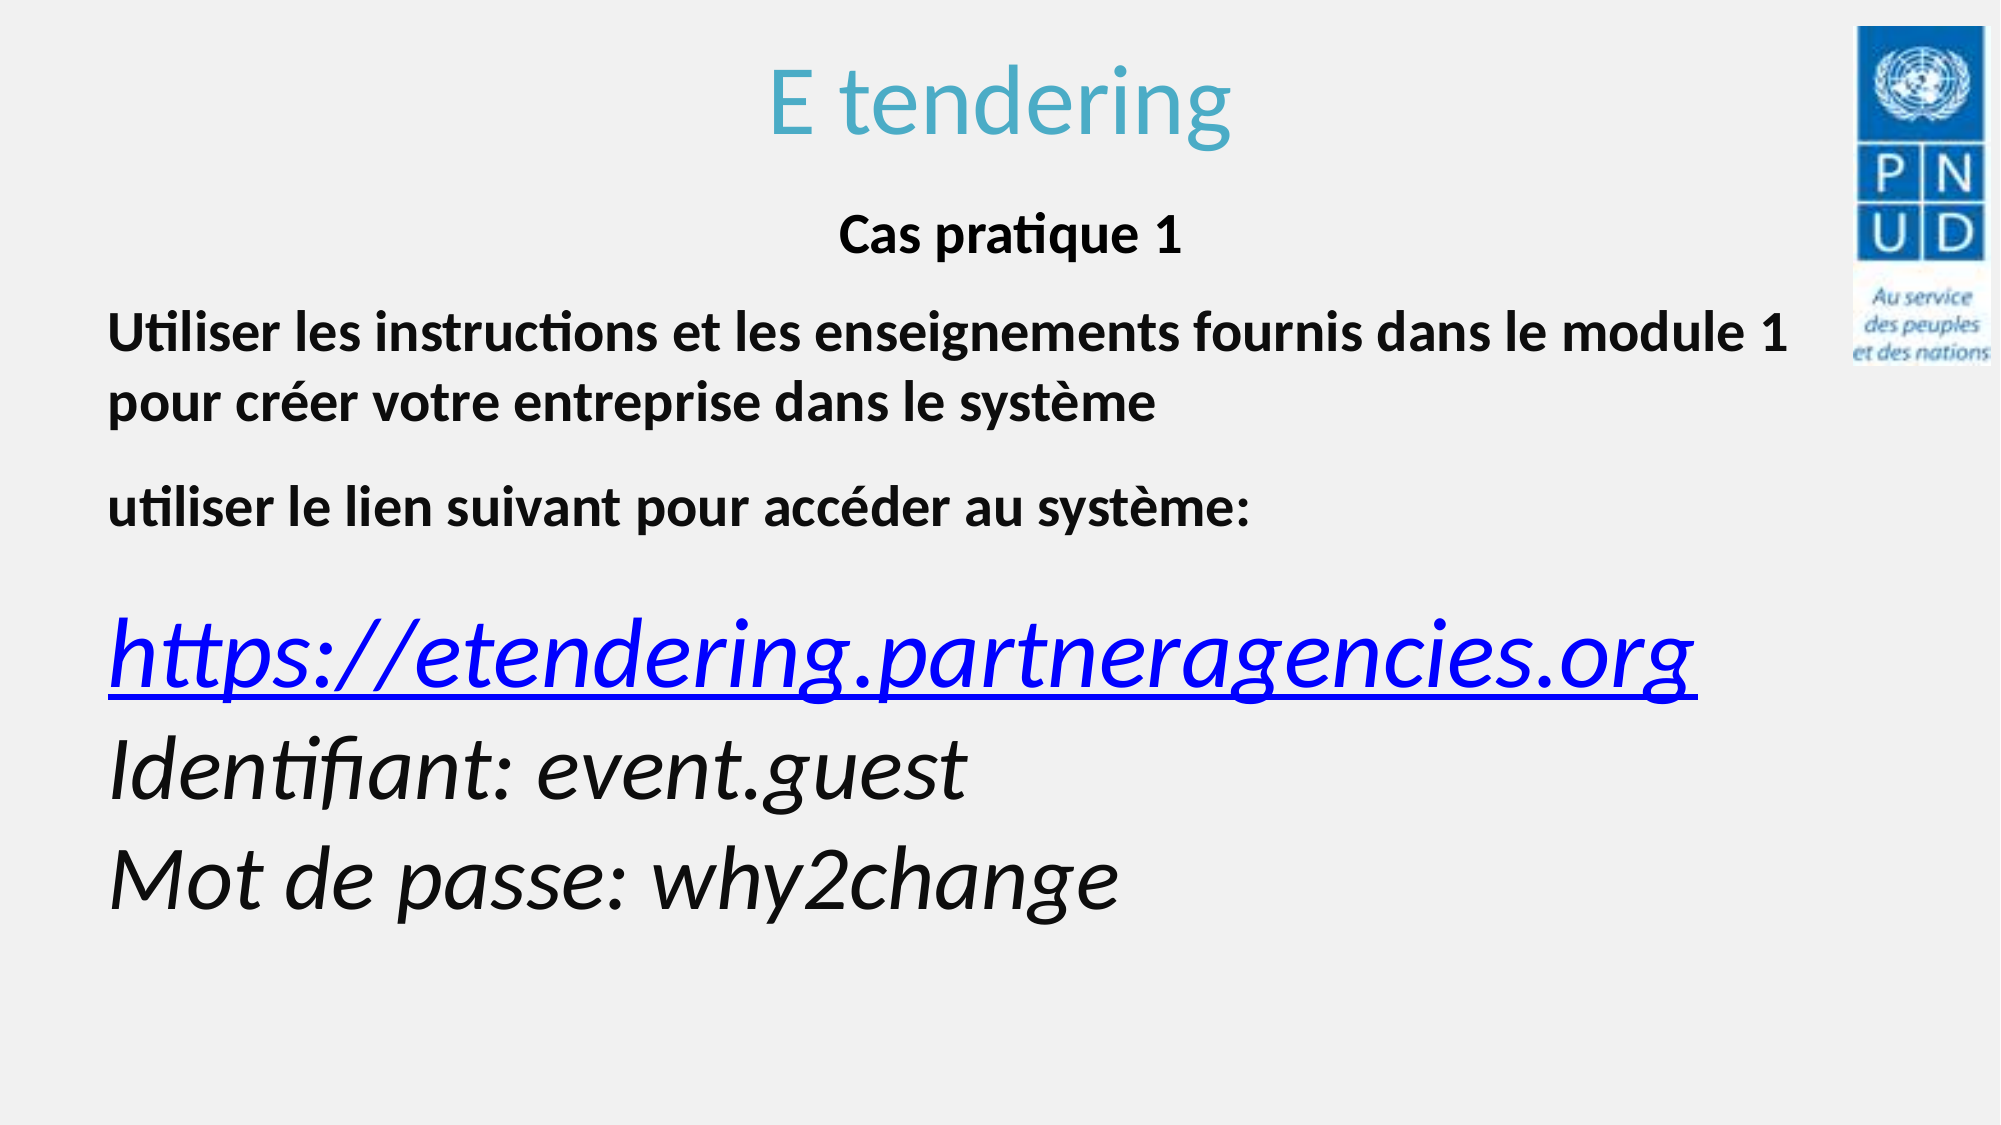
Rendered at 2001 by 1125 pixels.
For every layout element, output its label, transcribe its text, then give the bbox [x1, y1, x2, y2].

picture [1853, 26, 1991, 367]
list Utiliser les instructions et les enseignements fournis dans le module 1 pour créer votre entreprise dans le système utiliser le lien suivant pour accéder au système: https://etendering.partneragencies.org Identifiant: event.guest Mot de passe: why2change [107, 292, 1833, 990]
title Cas pratique 1 [655, 195, 1380, 292]
text_box E tendering [752, 26, 1248, 162]
